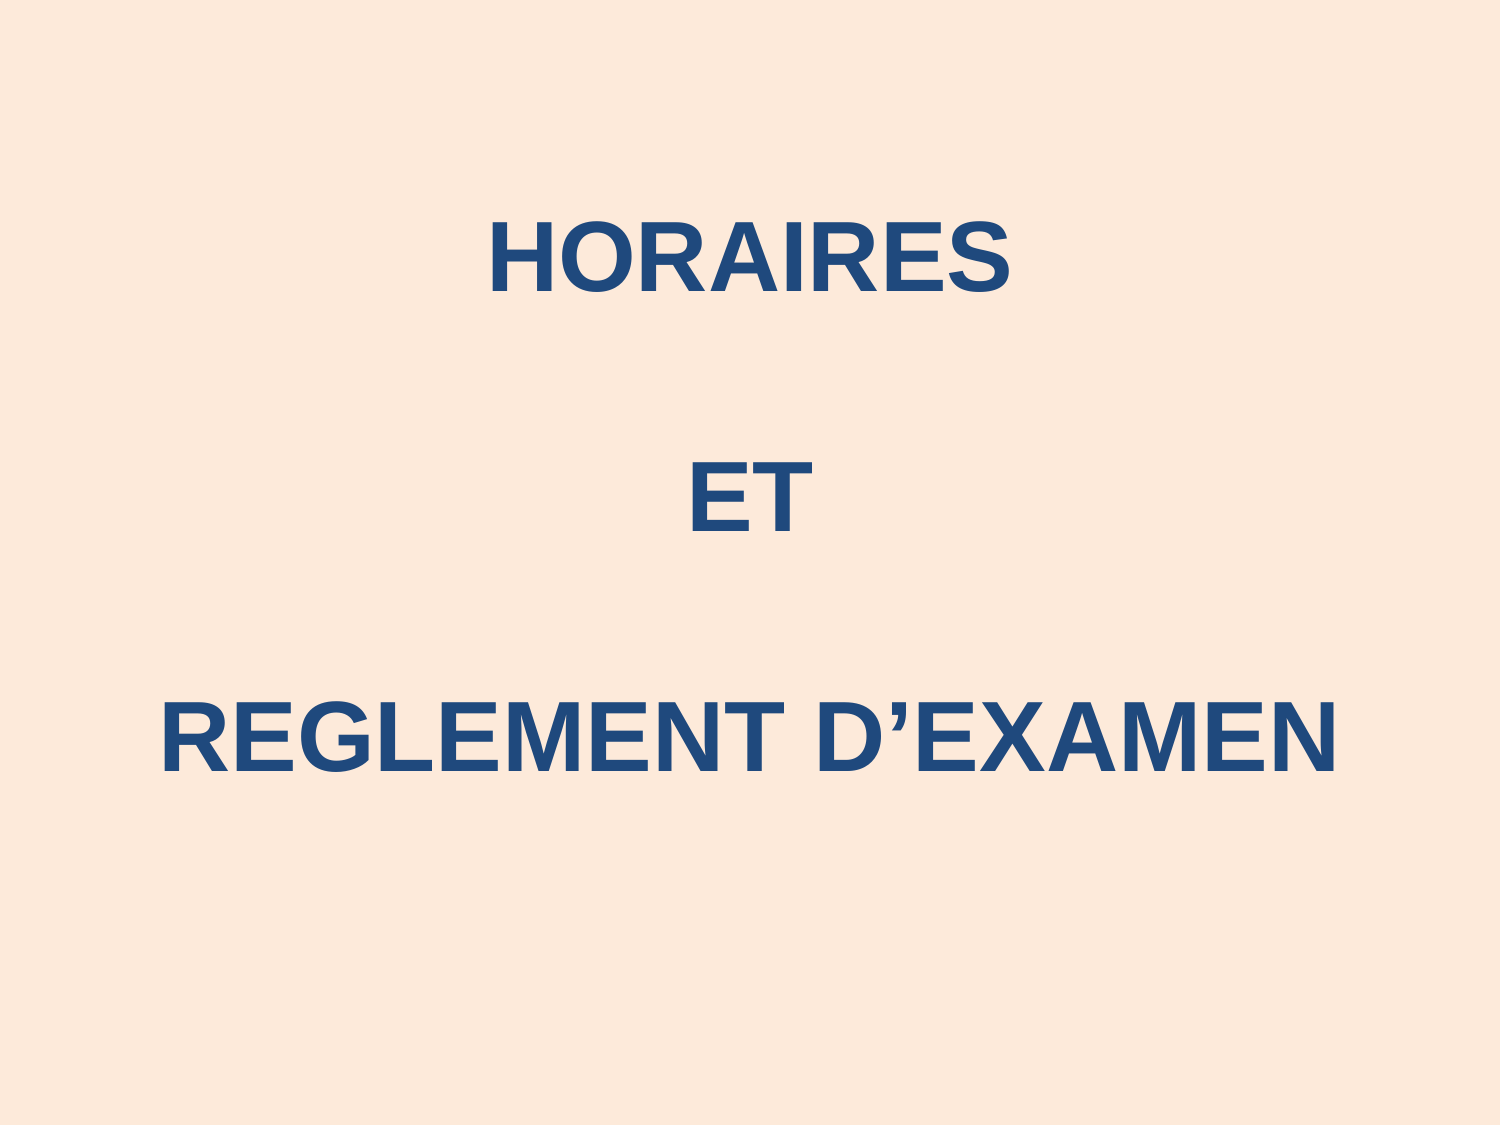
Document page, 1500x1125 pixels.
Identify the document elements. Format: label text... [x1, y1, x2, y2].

text_box HORAIRES ET REGLEMENT D’EXAMEN [88, 184, 1412, 799]
